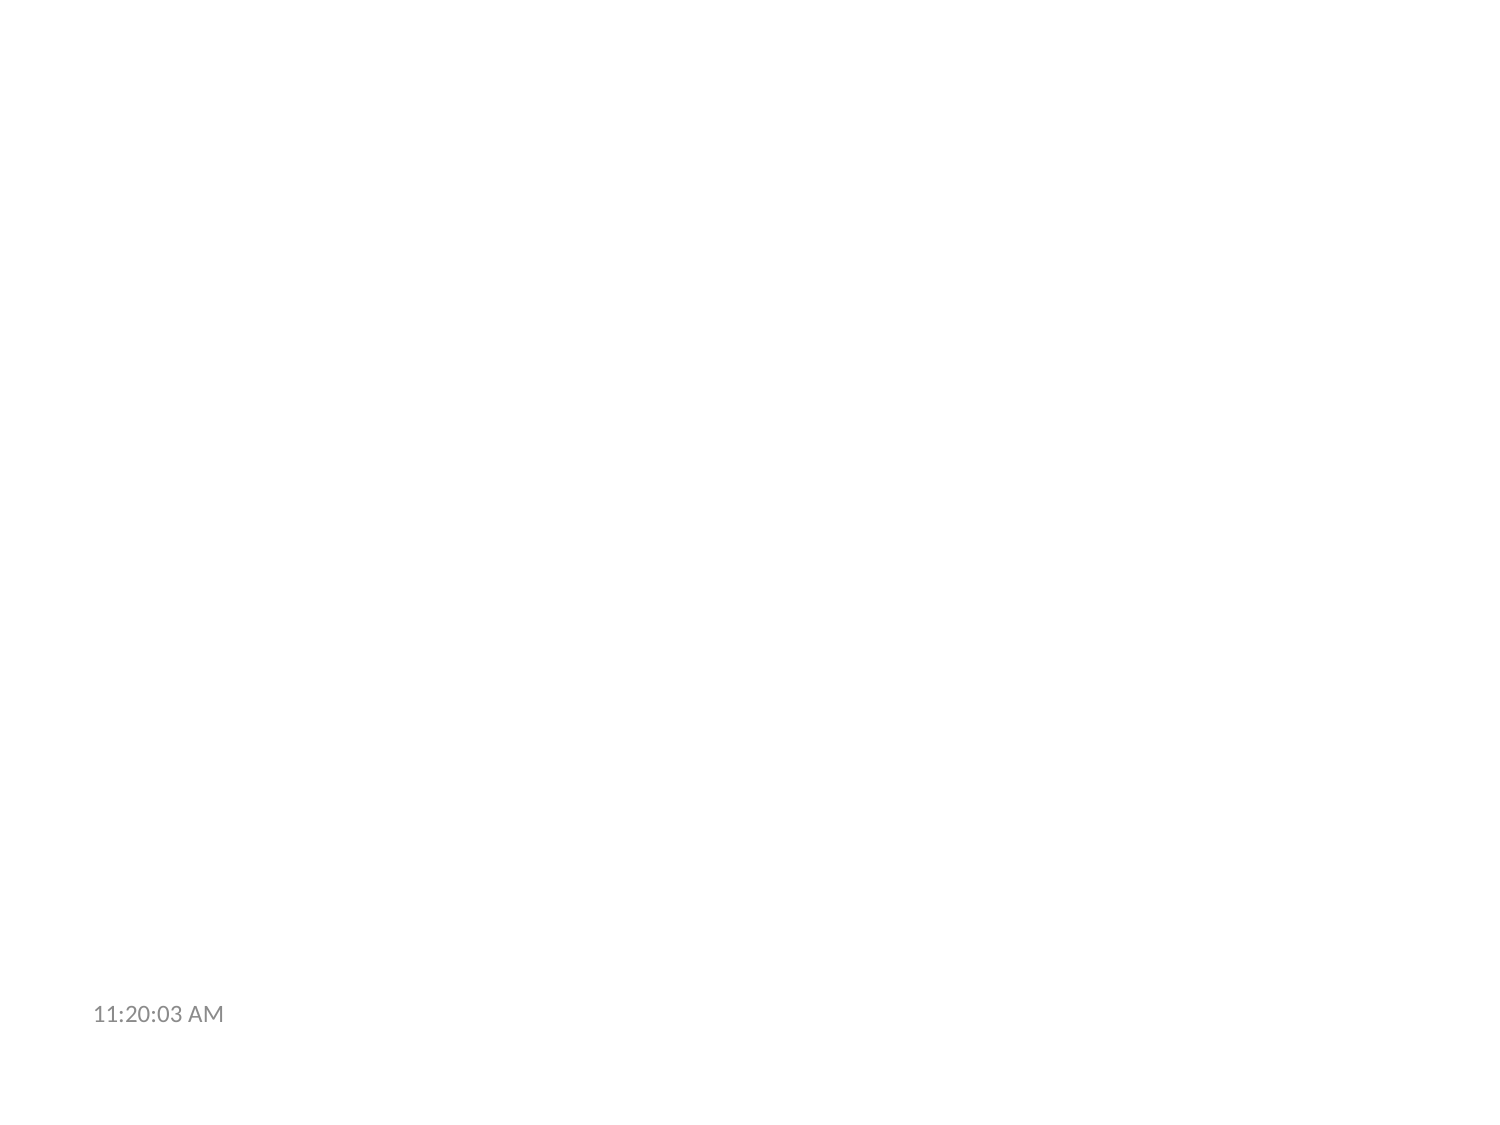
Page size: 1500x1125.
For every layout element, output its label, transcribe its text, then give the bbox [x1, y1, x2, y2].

text_box 3:35:09 PM [77, 982, 428, 1043]
